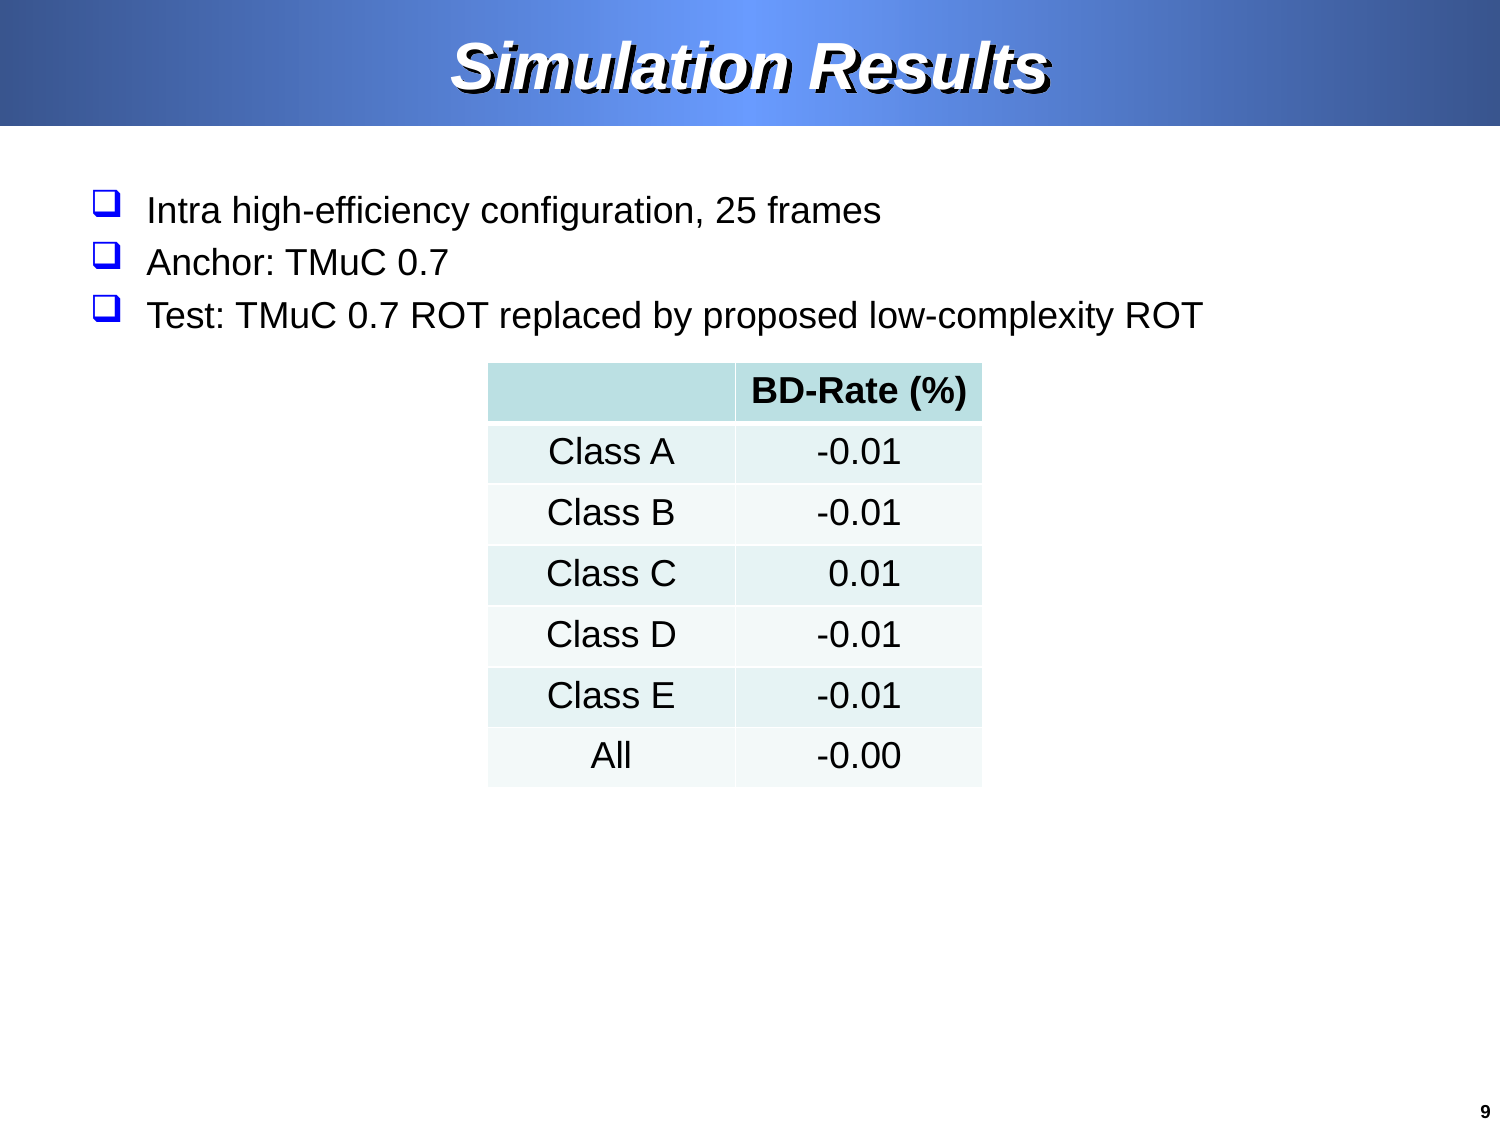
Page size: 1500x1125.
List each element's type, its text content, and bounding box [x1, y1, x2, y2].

table_cell -0.01 [736, 607, 982, 666]
table_cell -0.00 [736, 728, 982, 787]
table_cell Class C [488, 546, 735, 605]
table_cell -0.01 [736, 485, 982, 544]
table_cell -0.01 [736, 668, 982, 727]
table_cell Class D [488, 607, 735, 666]
table_cell Class B [488, 485, 735, 544]
table_cell -0.01 [736, 426, 982, 483]
list Intra high-efficiency configuration, 25 frames Anchor: TMuC 0.7 Test: TMuC 0.7 ROT replaced by proposed low-complexity ROT [74, 178, 1426, 251]
slide_number 8 [1368, 1091, 1500, 1125]
table_cell Class E [488, 668, 735, 727]
table_cell 0.01 [736, 546, 982, 605]
table_cell All [488, 728, 735, 787]
table_header BD-Rate (%) [736, 363, 982, 421]
table_cell Class A [488, 426, 735, 483]
table_header [488, 363, 735, 421]
title Simulation Results [74, 12, 1426, 126]
